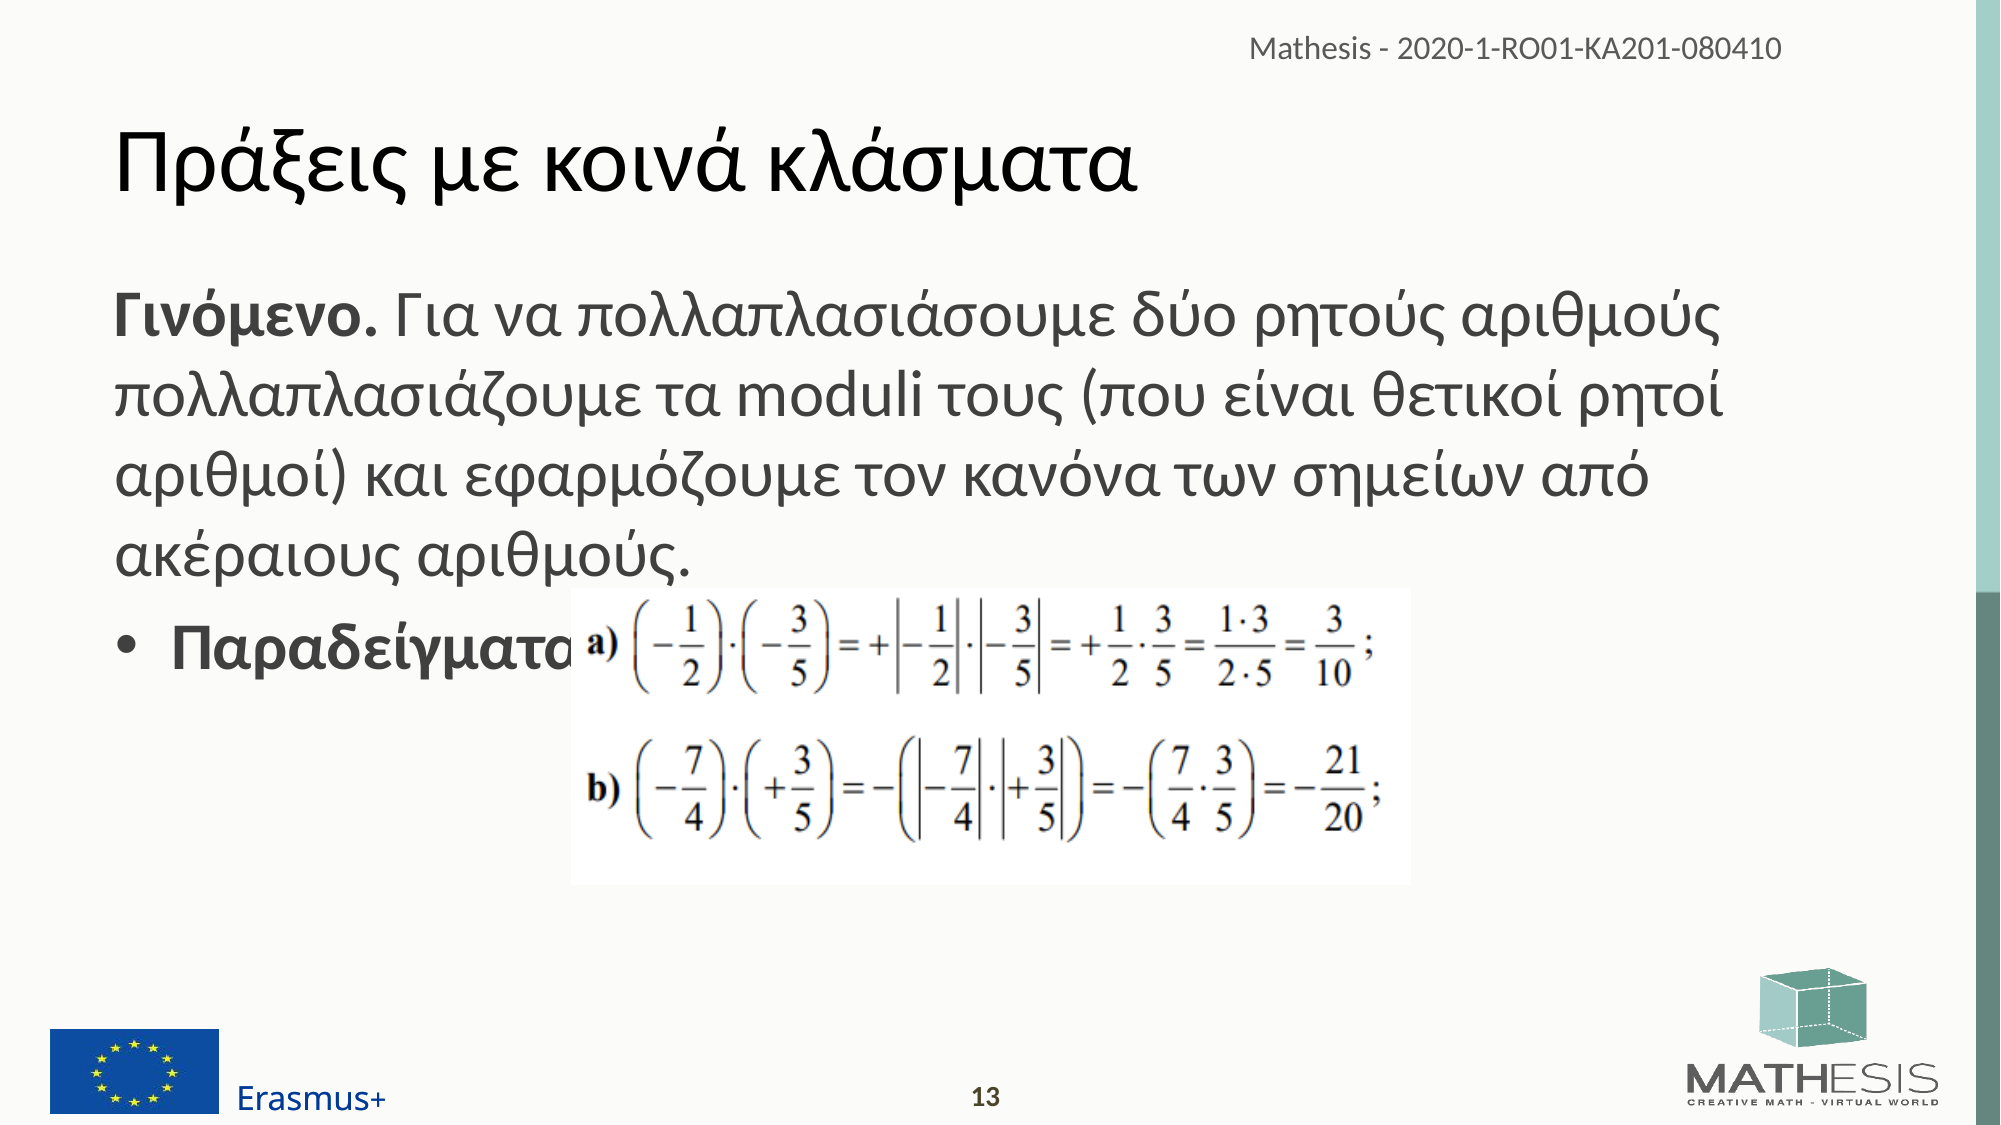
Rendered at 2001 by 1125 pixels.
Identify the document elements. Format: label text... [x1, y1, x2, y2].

picture [50, 1029, 219, 1114]
picture [570, 588, 1411, 886]
title Πράξεις με κοινά κλάσματα [99, 92, 1900, 262]
list Γινόμενο. Για να πολλαπλασιάσουμε δύο ρητούς αριθμούς πολλαπλασιάζουμε τα moduli τους (που είναι θετικοί ρητοί αριθμοί) και εφαρμόζουμε τον κανόνα των σημείων από ακέραιους αριθμούς. Παραδείγματα: [99, 262, 1900, 1005]
